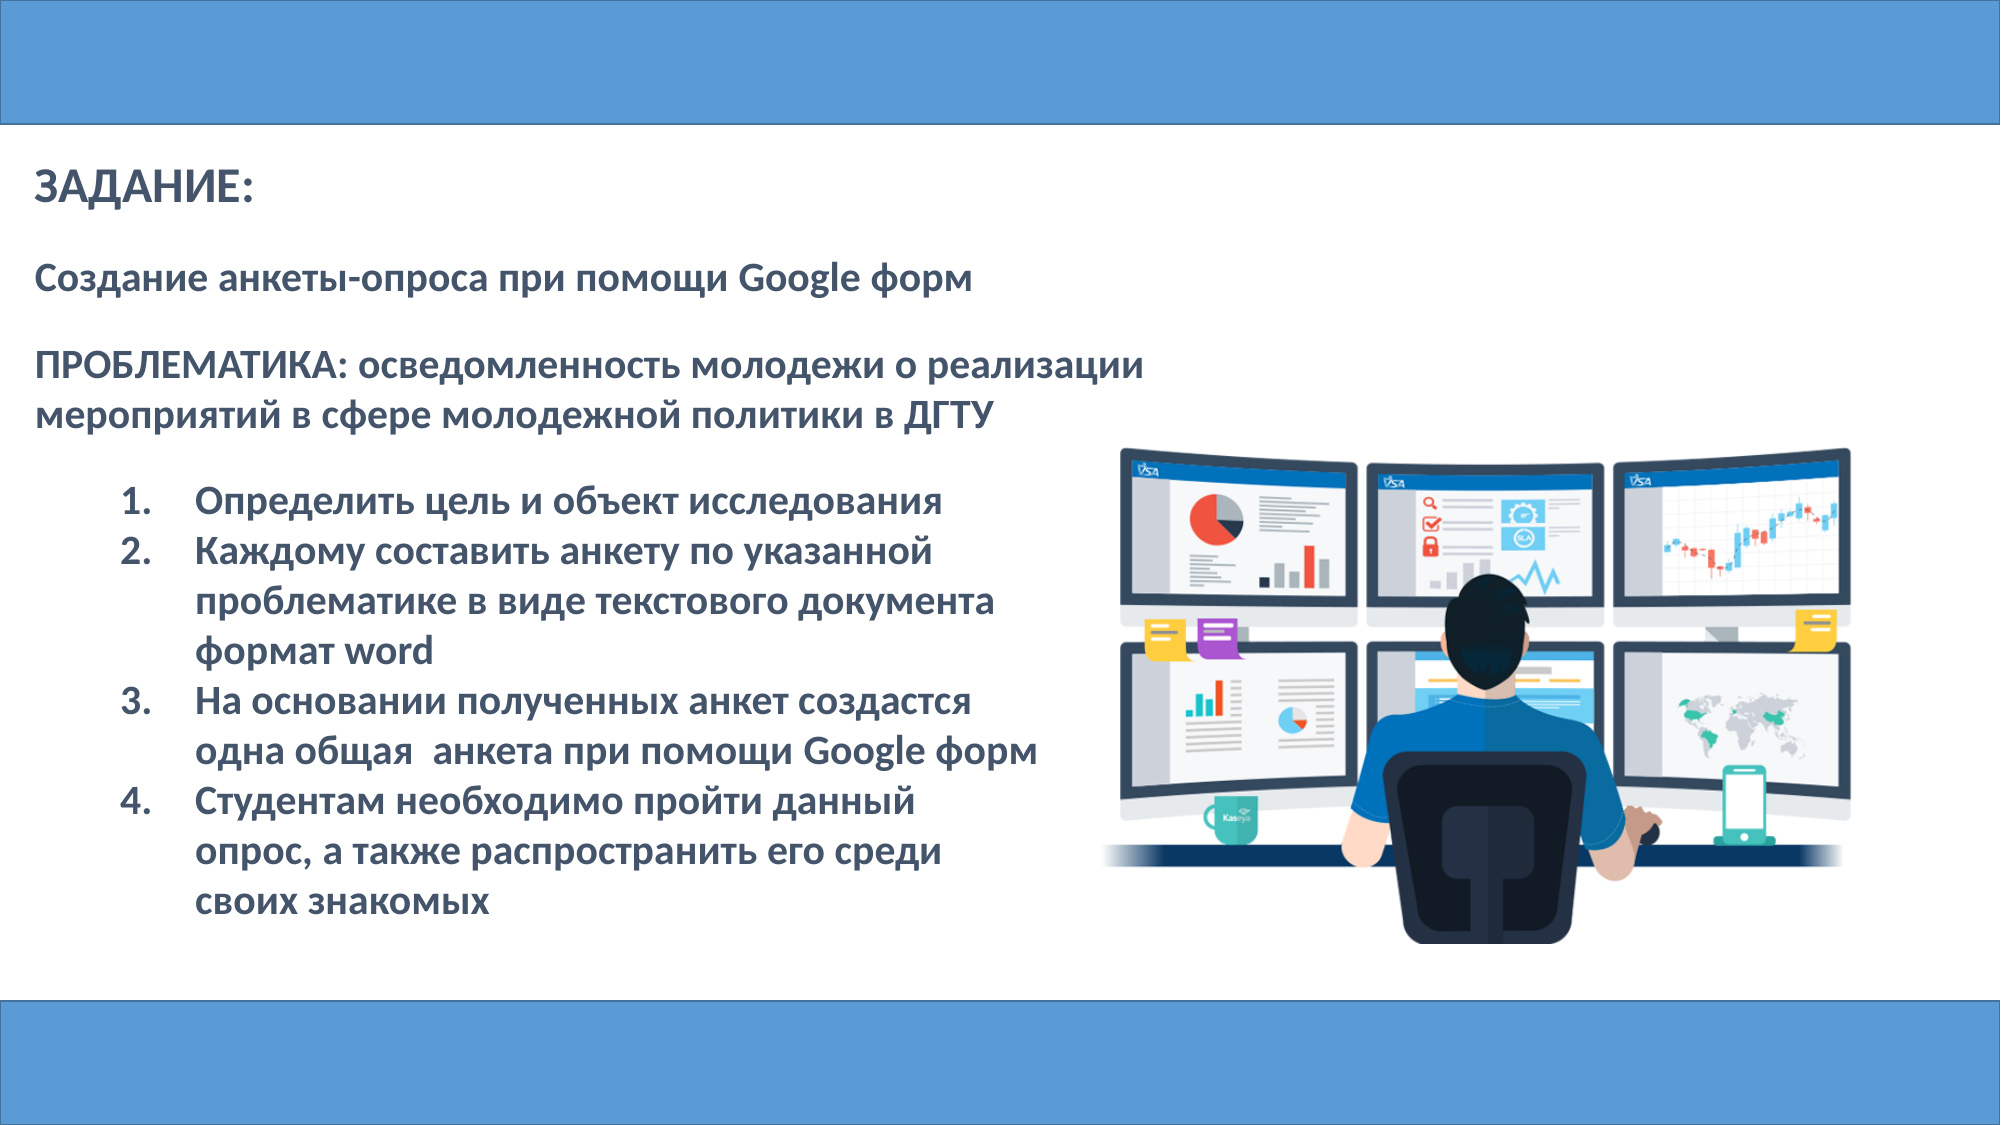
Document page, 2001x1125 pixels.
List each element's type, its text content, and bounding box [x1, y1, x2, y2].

picture [1036, 360, 1912, 944]
text_box [0, 0, 2000, 125]
text_box Создание анкеты-опроса при помощи Google форм [20, 242, 1177, 308]
text_box Определить цель и объект исследования Каждому составить анкету по указанной проблематике в виде текстового документа формат word На основании полученных анкет создастся одна общая анкета при помощи Google форм Студентам необходимо пройти данный опрос, а также распространить его среди своих знакомых [105, 465, 1055, 981]
text_box [0, 1000, 2000, 1125]
text_box ПРОБЛЕМАТИКА: осведомленность молодежи о реализации мероприятий в сфере молодежной политики в ДГТУ [20, 329, 1177, 445]
text_box ЗАДАНИЕ: [20, 145, 1317, 220]
